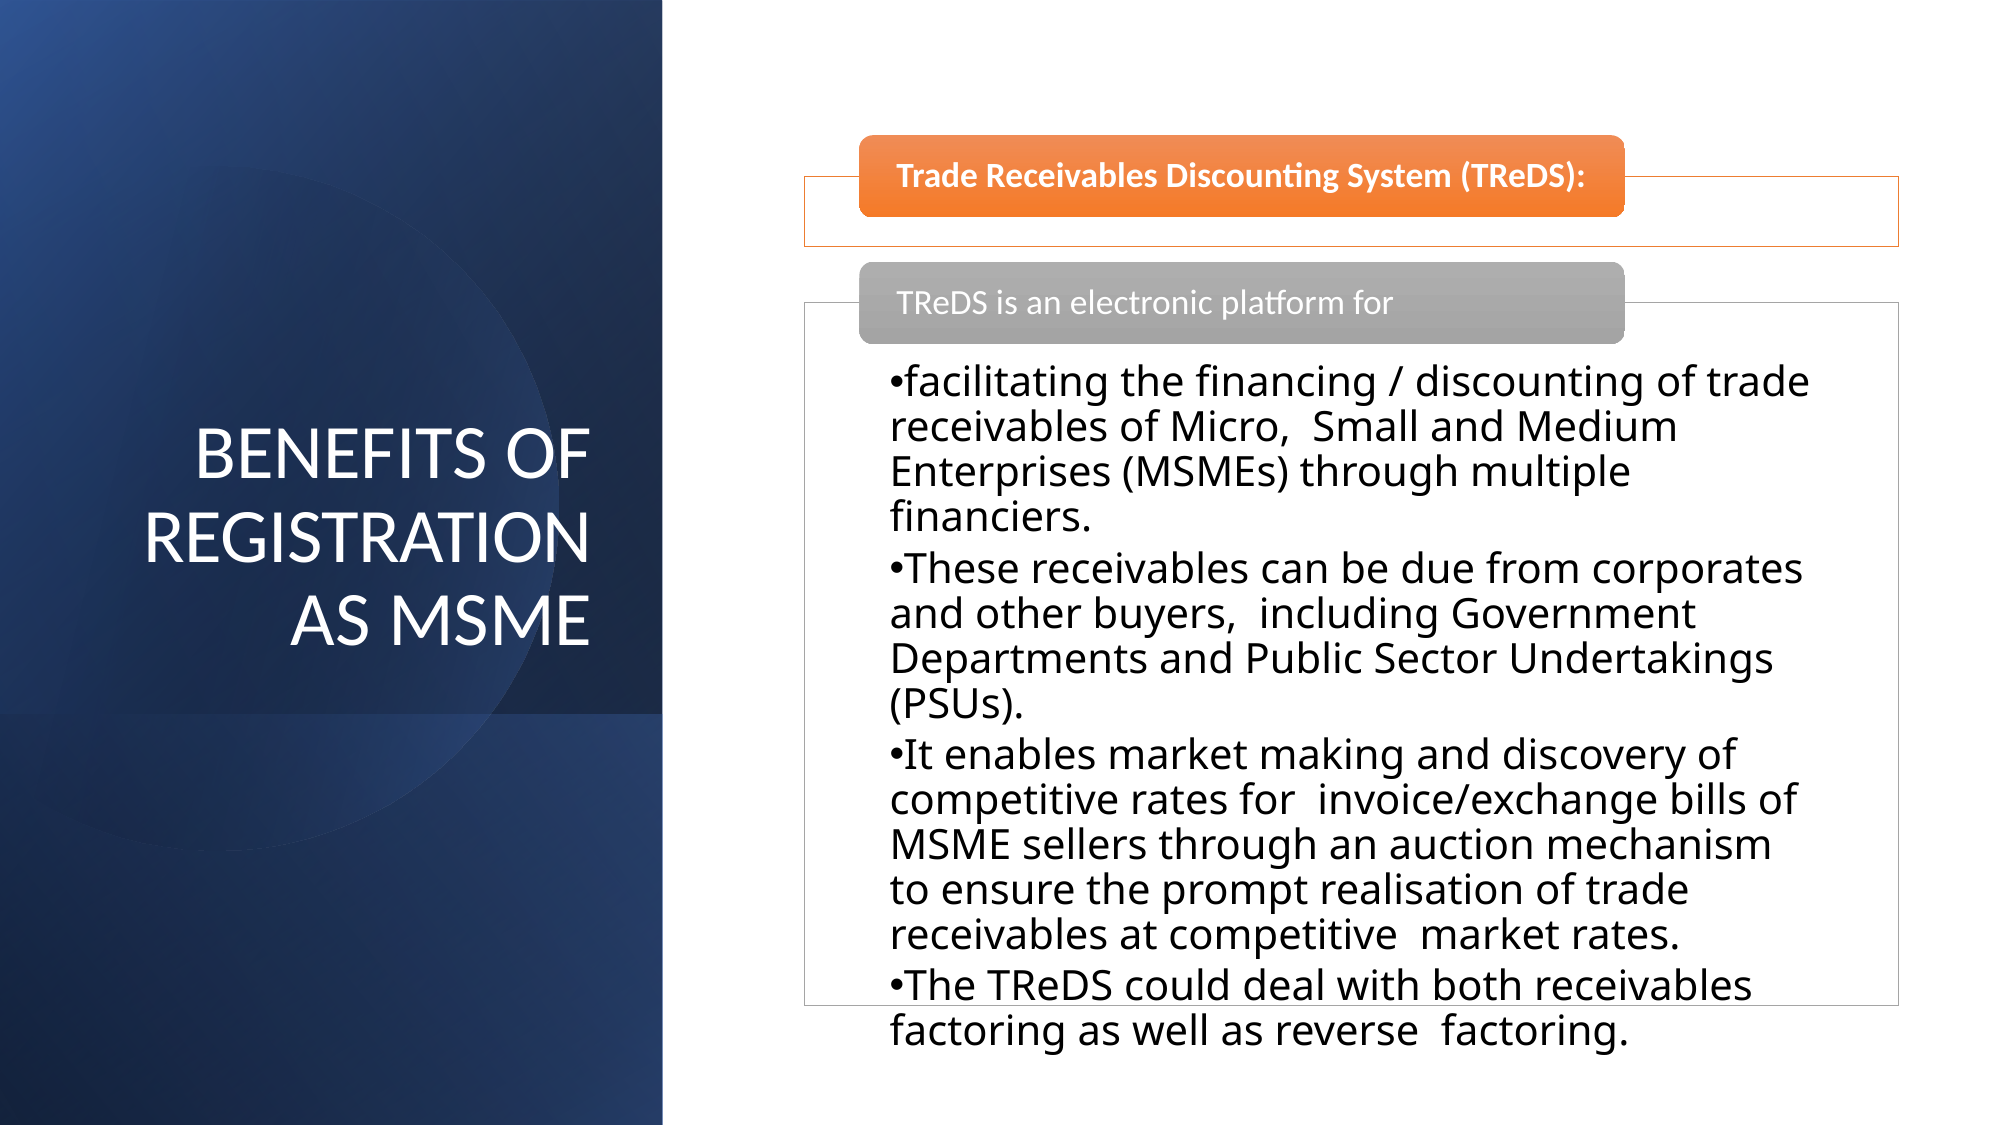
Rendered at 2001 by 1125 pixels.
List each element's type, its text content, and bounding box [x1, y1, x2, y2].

text_box [0, 0, 663, 1125]
text_box [663, 0, 2000, 1125]
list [804, 123, 1899, 1018]
title BENEFITS OF REGISTRATION AS MSME [96, 276, 608, 670]
